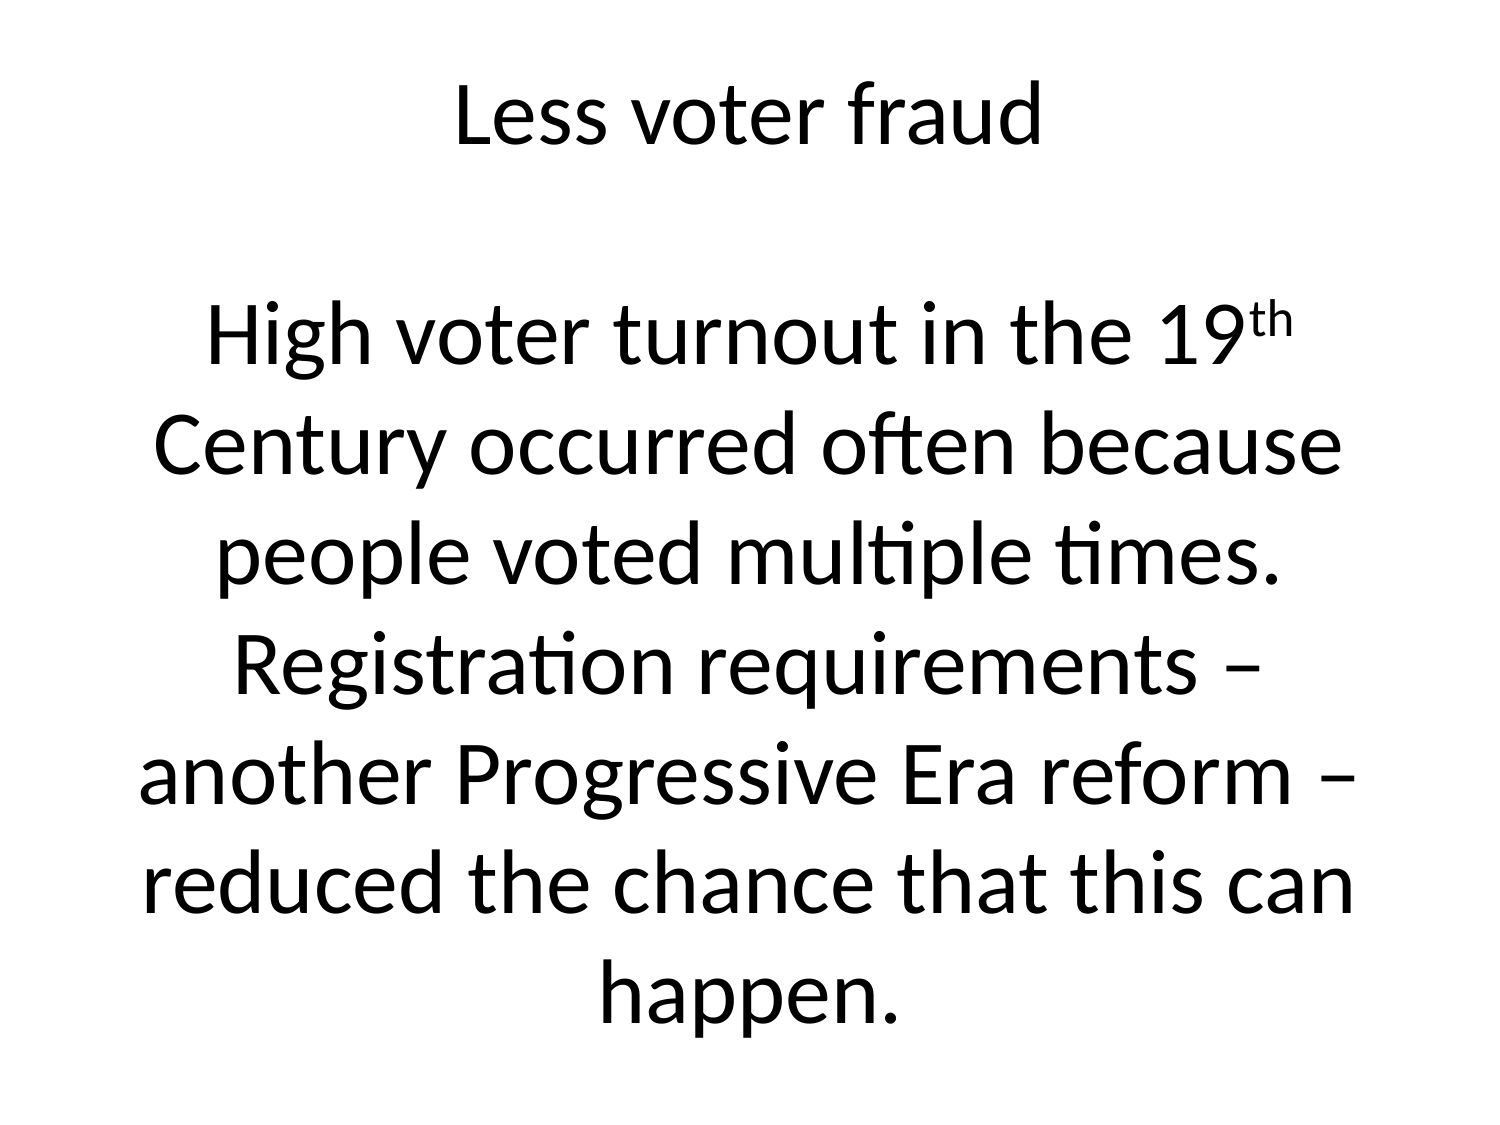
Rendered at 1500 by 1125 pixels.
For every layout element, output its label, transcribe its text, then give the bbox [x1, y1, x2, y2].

title Less voter fraud High voter turnout in the 19th Century occurred often because people voted multiple times. Registration requirements – another Progressive Era reform – reduced the chance that this can happen. [74, 44, 1426, 1051]
